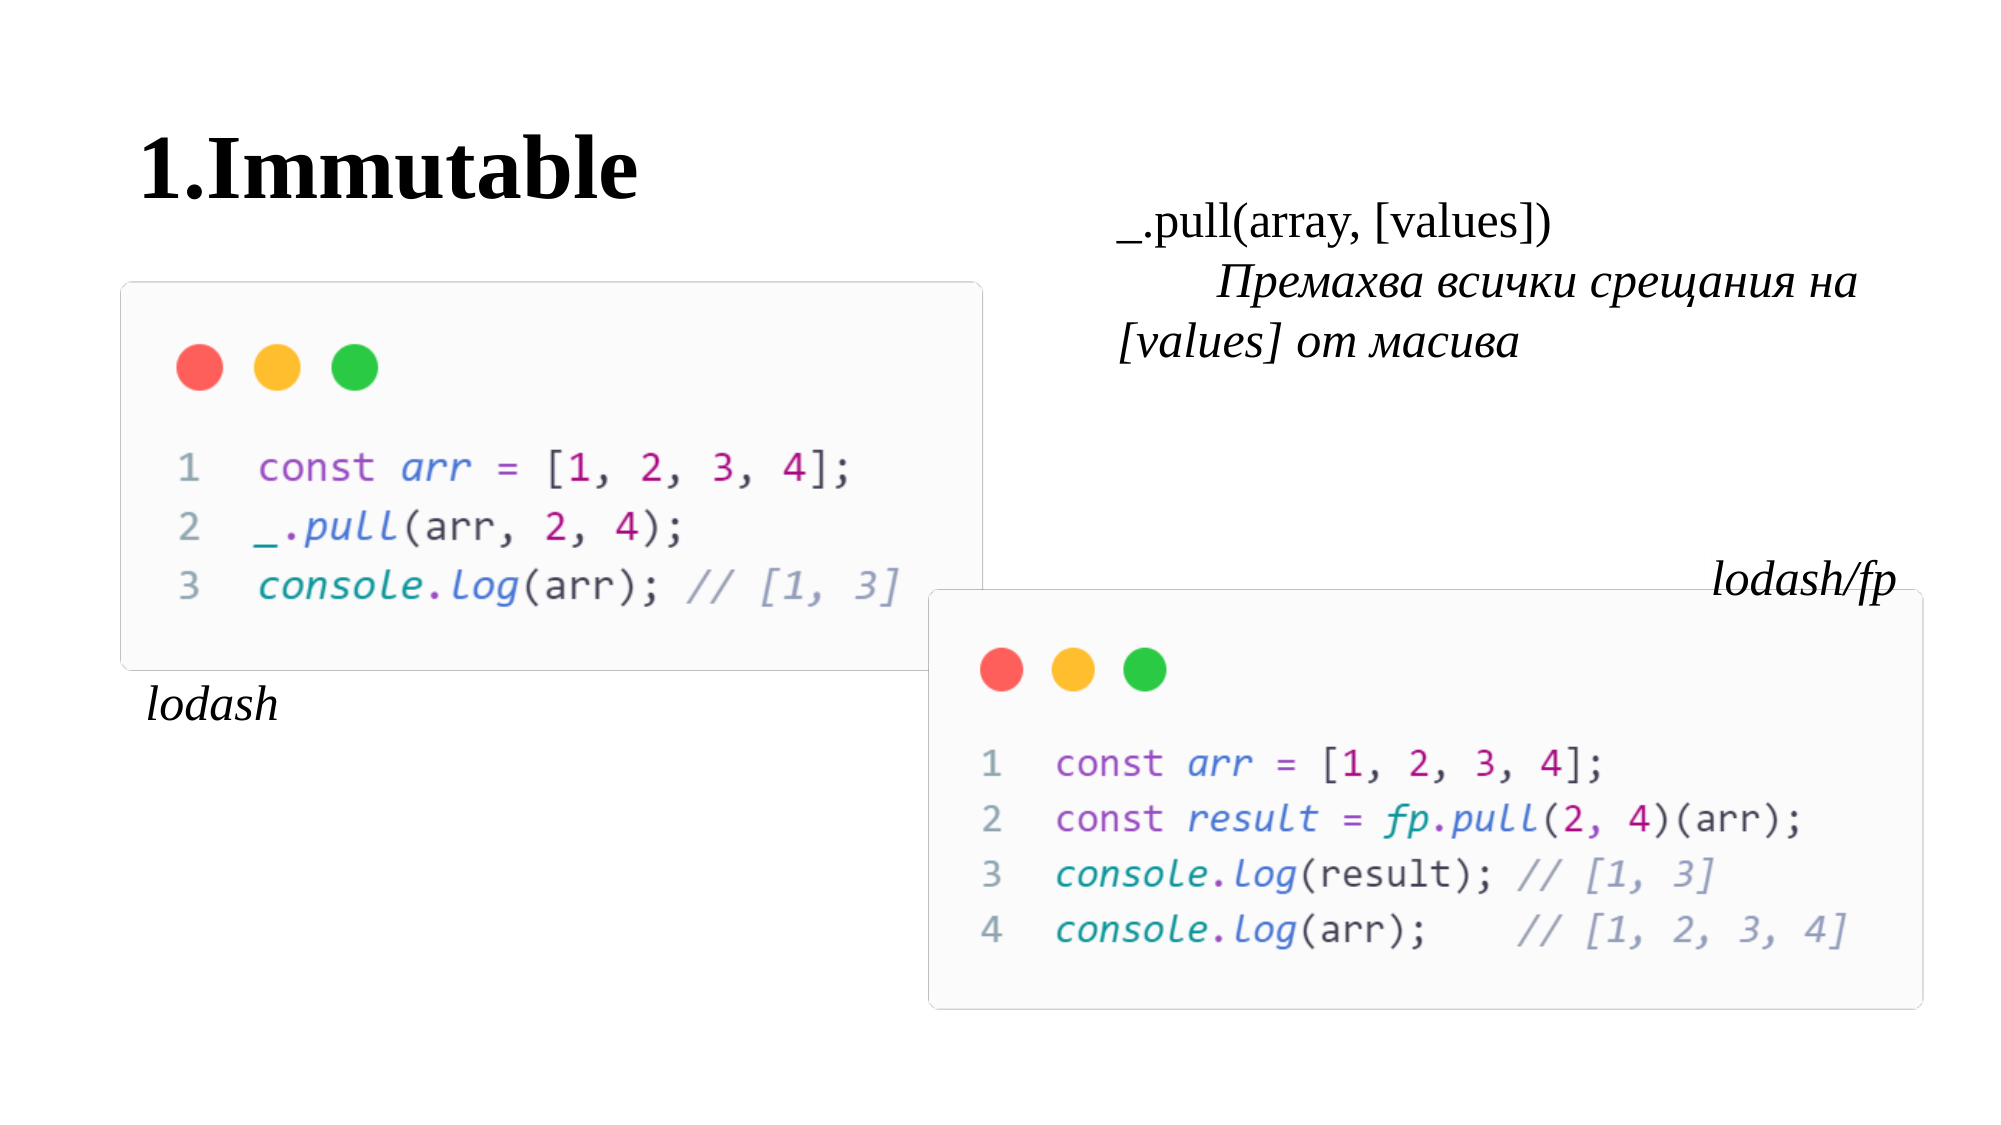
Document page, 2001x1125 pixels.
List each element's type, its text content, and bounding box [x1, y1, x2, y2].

text_box _.pull(array, [values]) Премахва всички срещания на [values] от масива [1105, 179, 1916, 375]
picture [0, 161, 2000, 1123]
title 1.Immutable [137, 59, 1863, 179]
